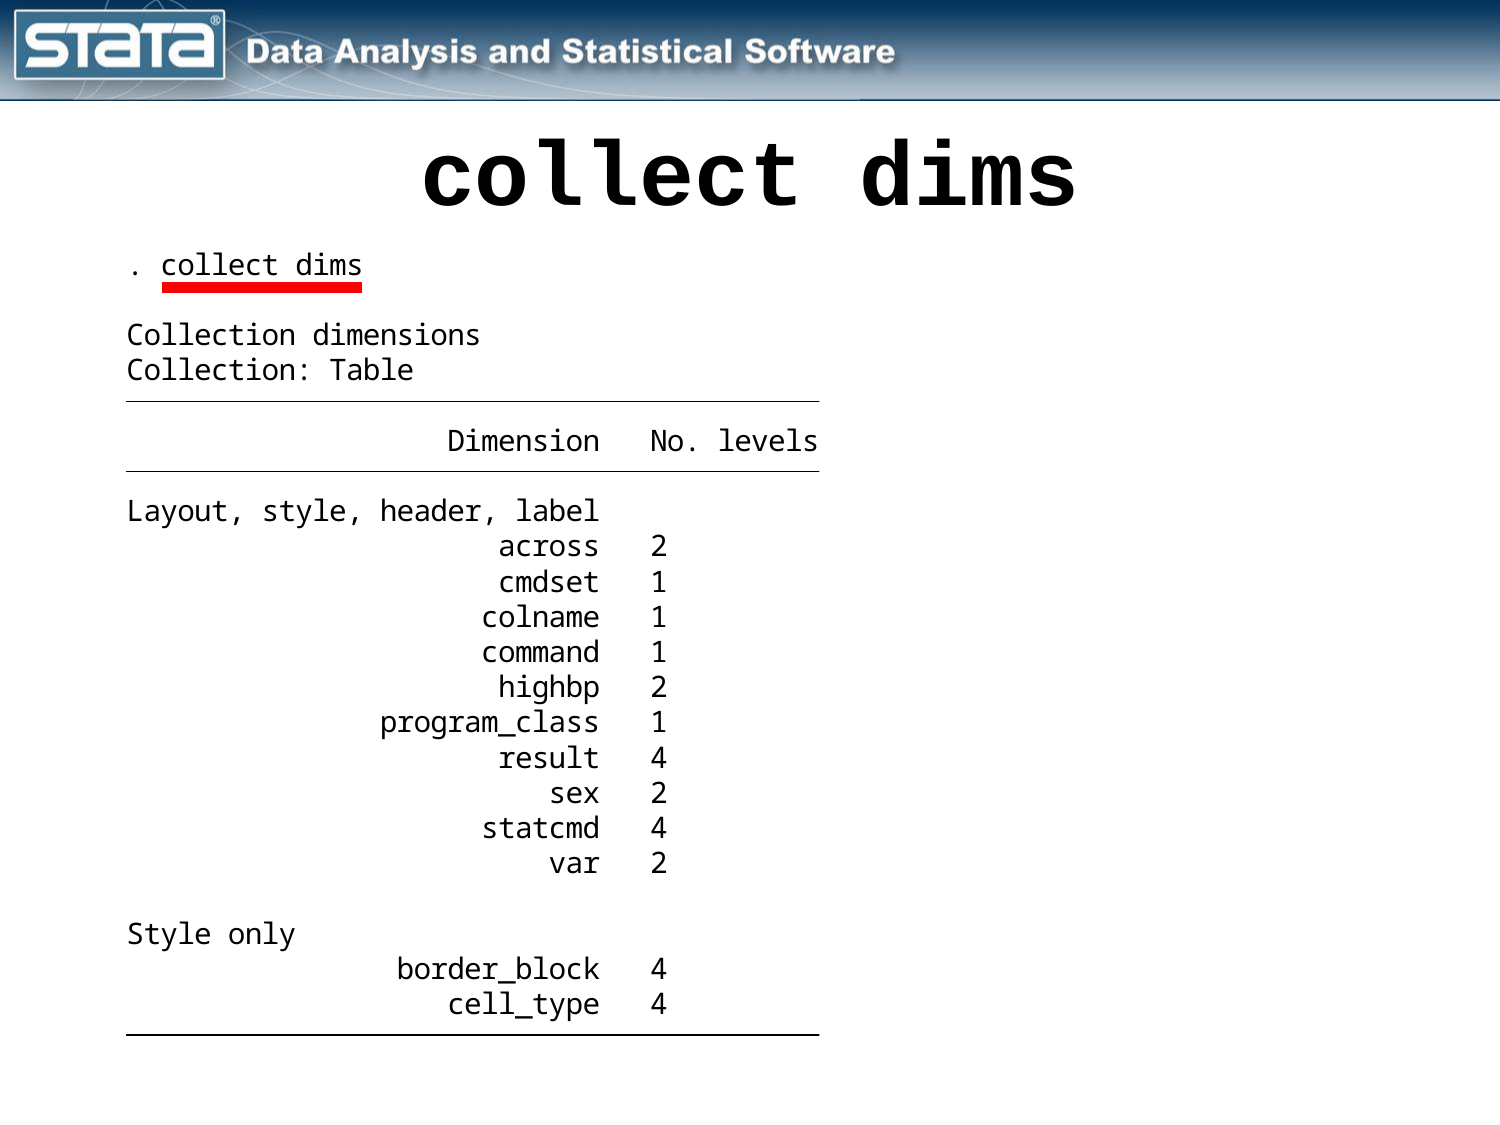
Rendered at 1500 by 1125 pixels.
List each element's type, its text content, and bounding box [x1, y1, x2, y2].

picture [0, 0, 1500, 102]
picture [112, 243, 863, 1054]
title collect dims [0, 108, 1500, 238]
